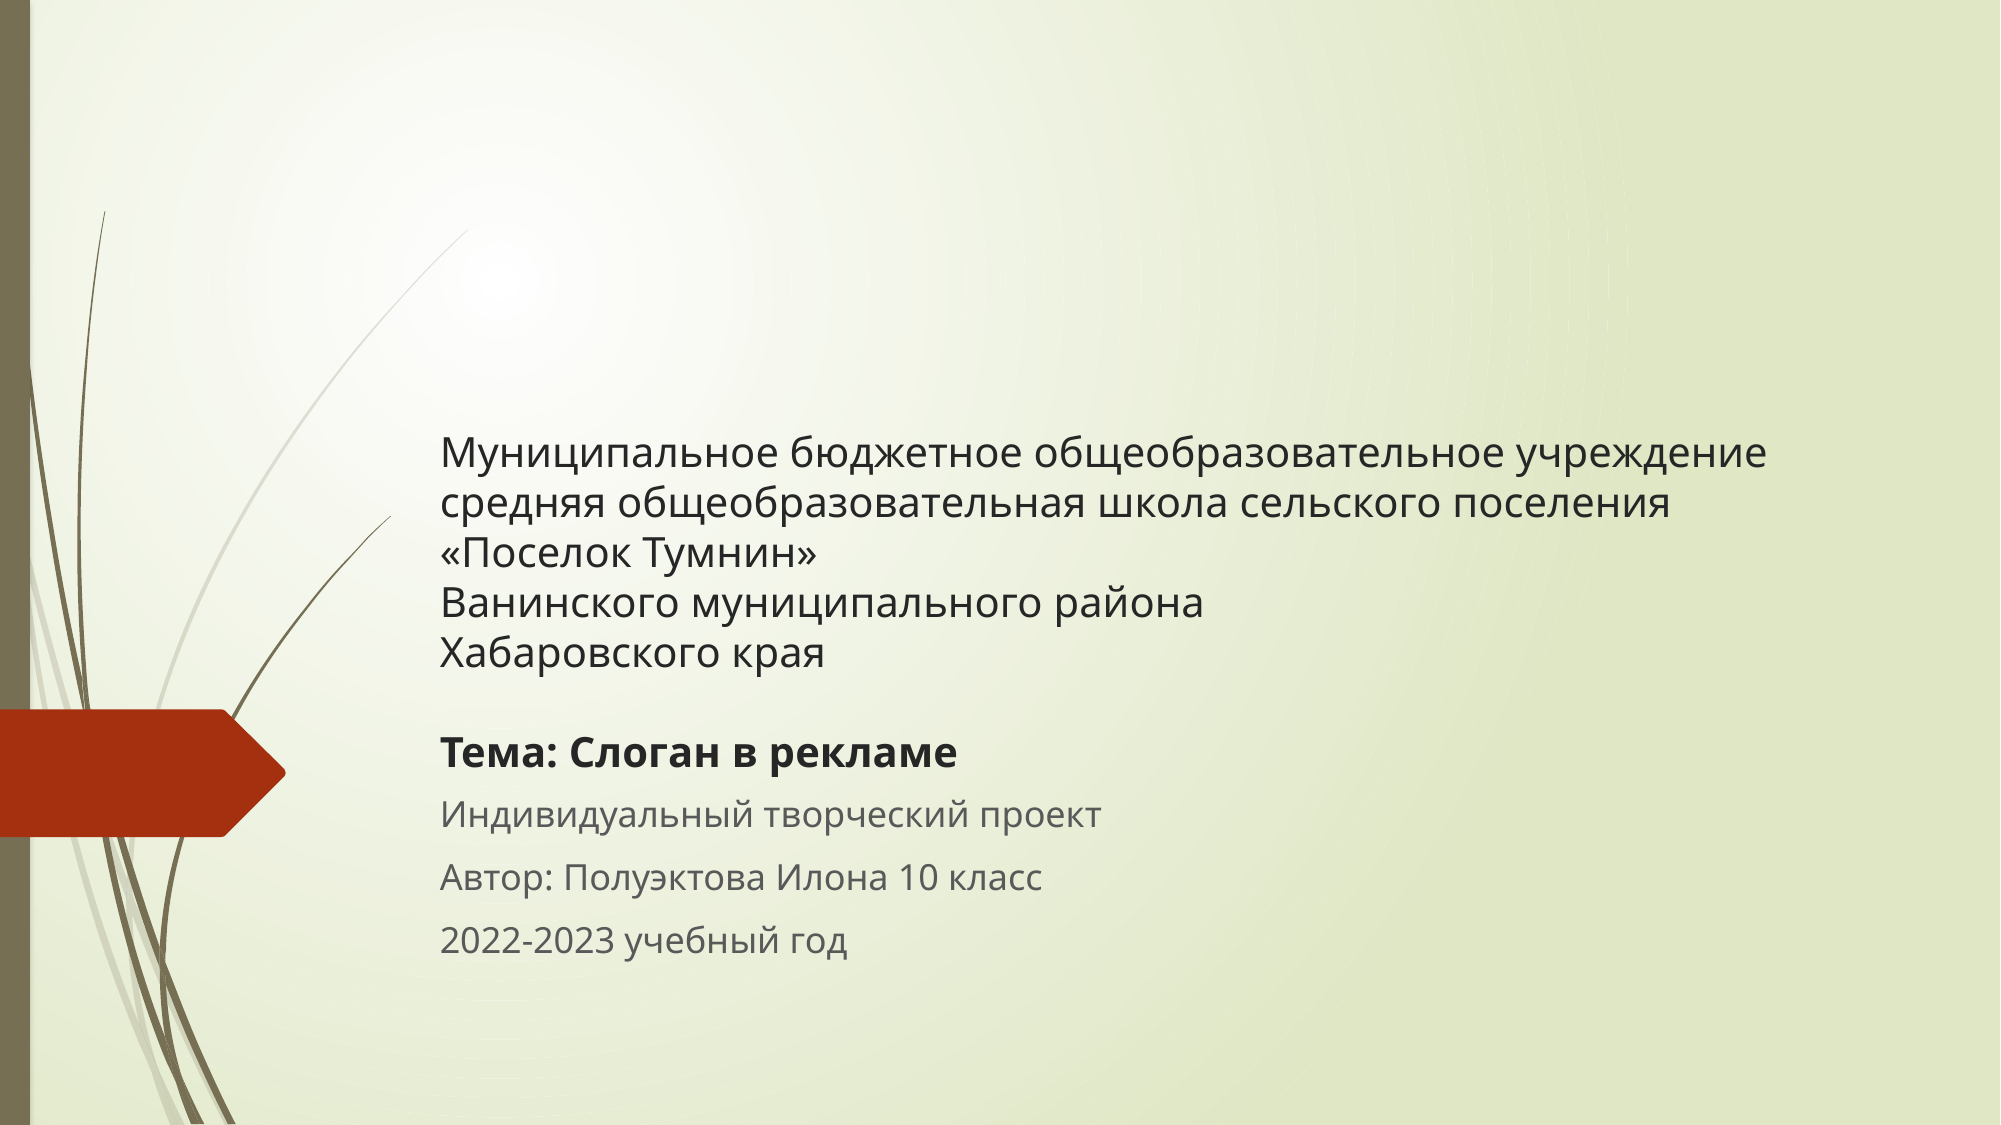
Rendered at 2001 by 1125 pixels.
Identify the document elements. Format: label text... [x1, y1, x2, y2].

title Муниципальное бюджетное общеобразовательное учреждение средняя общеобразовательная школа сельского поселения «Поселок Тумнин» Ванинского муниципального района Хабаровского края Тема: Слоган в рекламе [424, 412, 1888, 783]
subtitle Индивидуальный творческий проект Автор: Полуэктова Илона 10 класс 2022-2023 учебный год [424, 783, 1888, 969]
